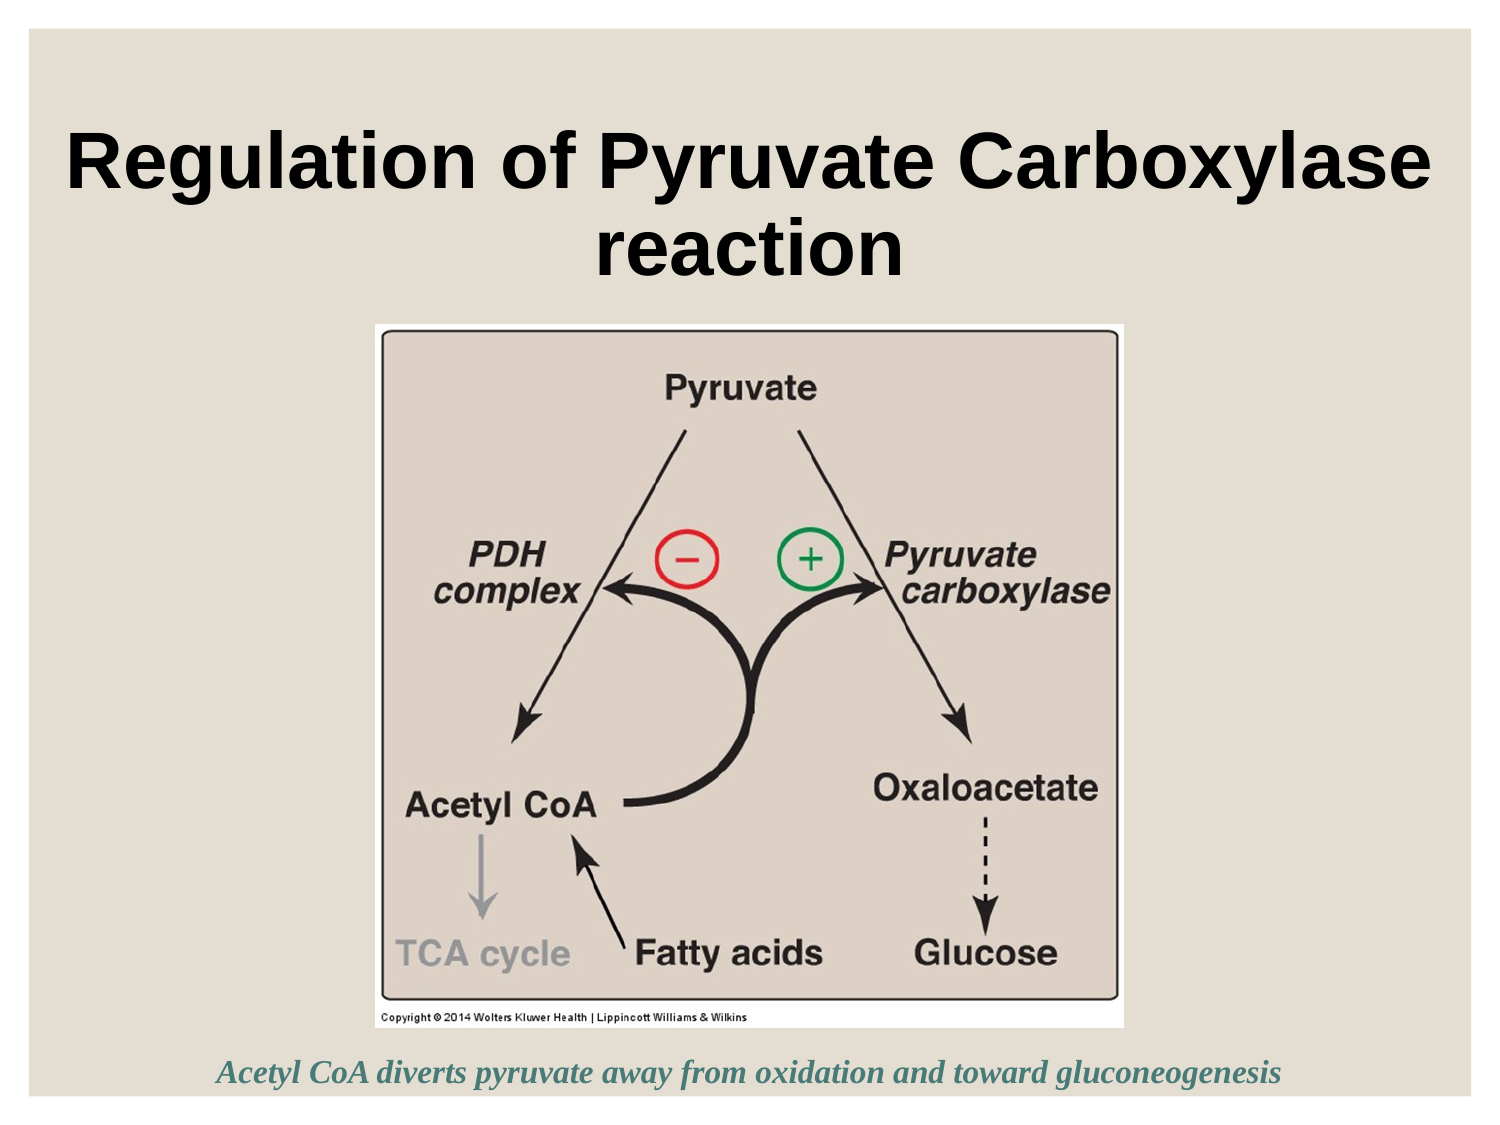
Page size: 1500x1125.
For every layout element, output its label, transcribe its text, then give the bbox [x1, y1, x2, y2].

title Regulation of Pyruvate Carboxylase reaction [0, 112, 1500, 300]
text_box Acetyl CoA diverts pyruvate away from oxidation and toward gluconeogenesis [0, 1042, 1500, 1098]
picture [374, 324, 1124, 1028]
